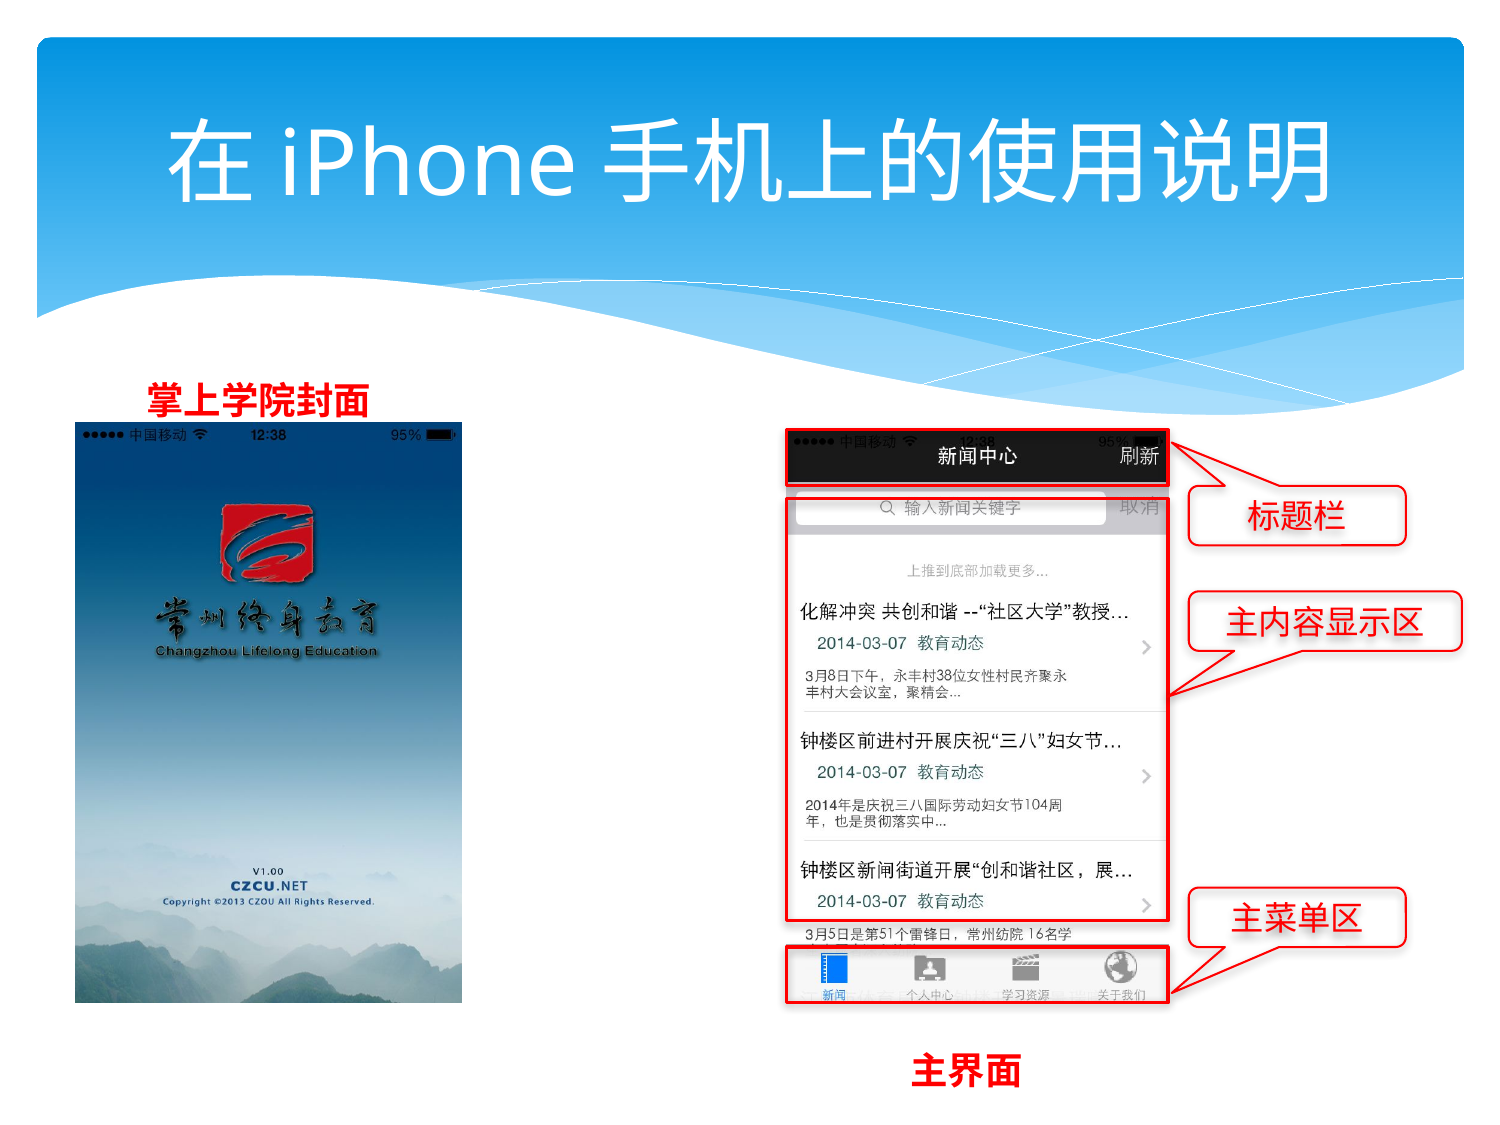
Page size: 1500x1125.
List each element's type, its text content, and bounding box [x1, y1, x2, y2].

title 在iPhone手机上的使用说明 [75, 55, 1425, 261]
text_box 主界面 [807, 1039, 1126, 1100]
picture [74, 422, 463, 1004]
picture [785, 429, 1169, 1004]
text_box 主菜单区 [1175, 886, 1407, 993]
text_box 主内容显示区 [1175, 590, 1463, 696]
text_box 掌上学院封面 [99, 369, 419, 420]
text_box 标题栏 [1175, 442, 1407, 547]
